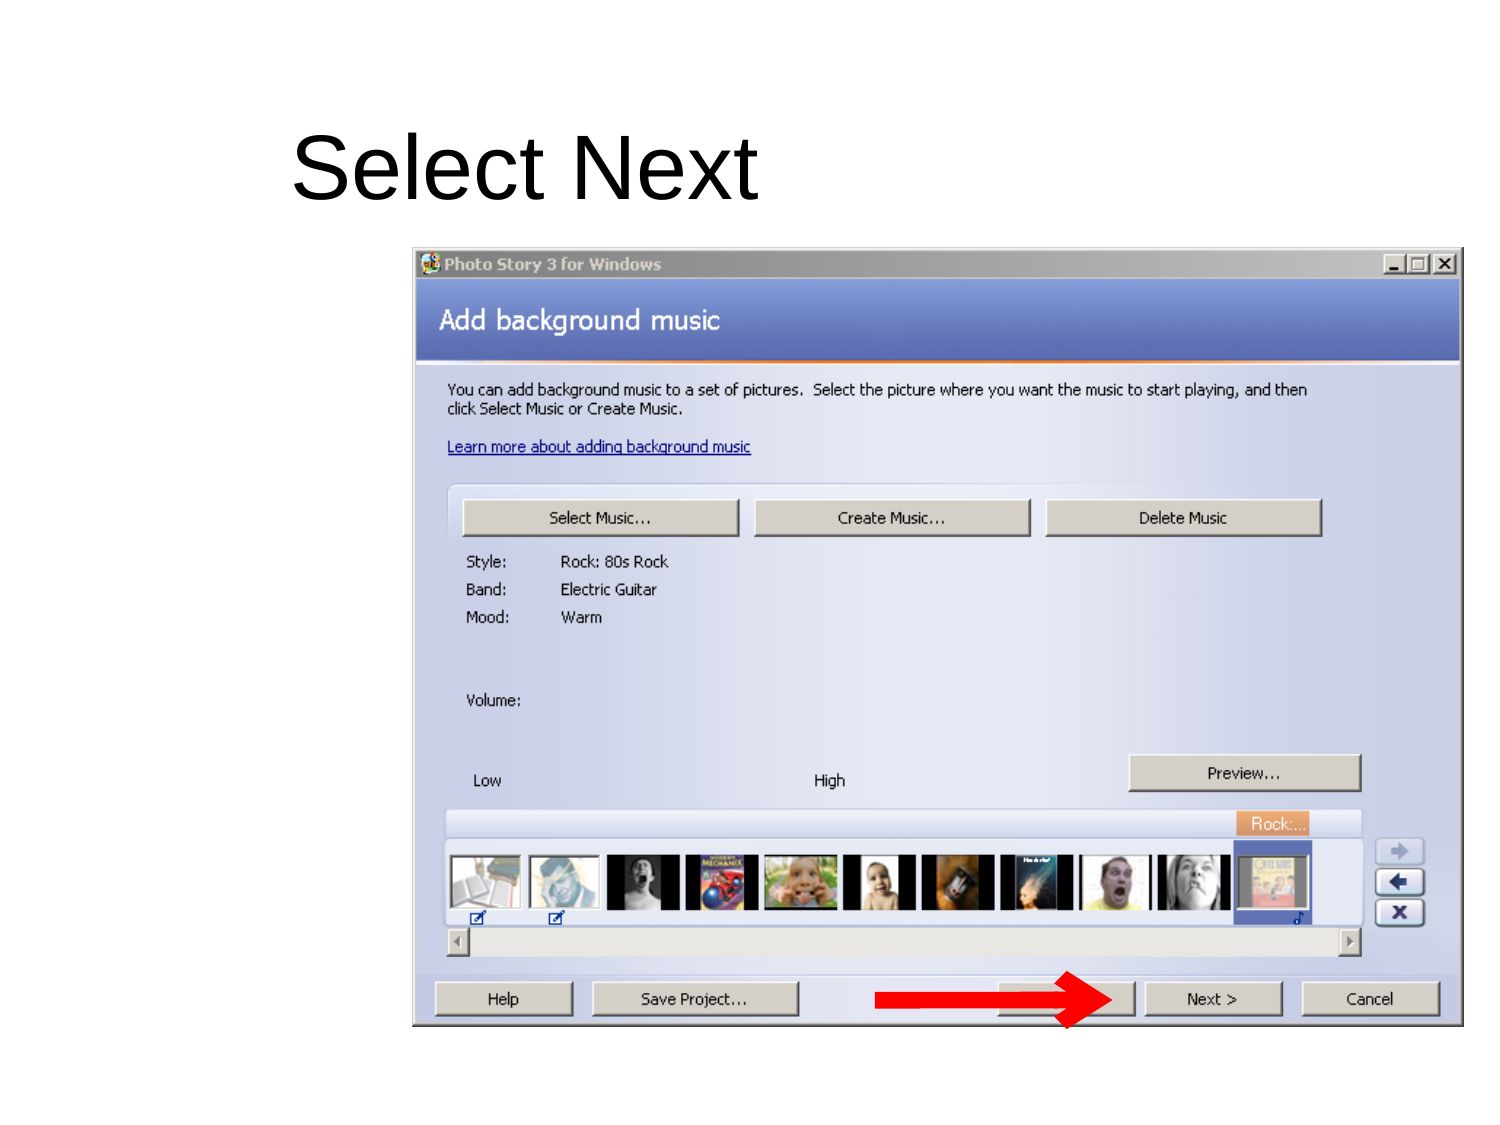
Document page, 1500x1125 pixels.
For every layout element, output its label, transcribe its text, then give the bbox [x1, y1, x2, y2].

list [412, 247, 1464, 1027]
title Select Next [275, 99, 1425, 250]
